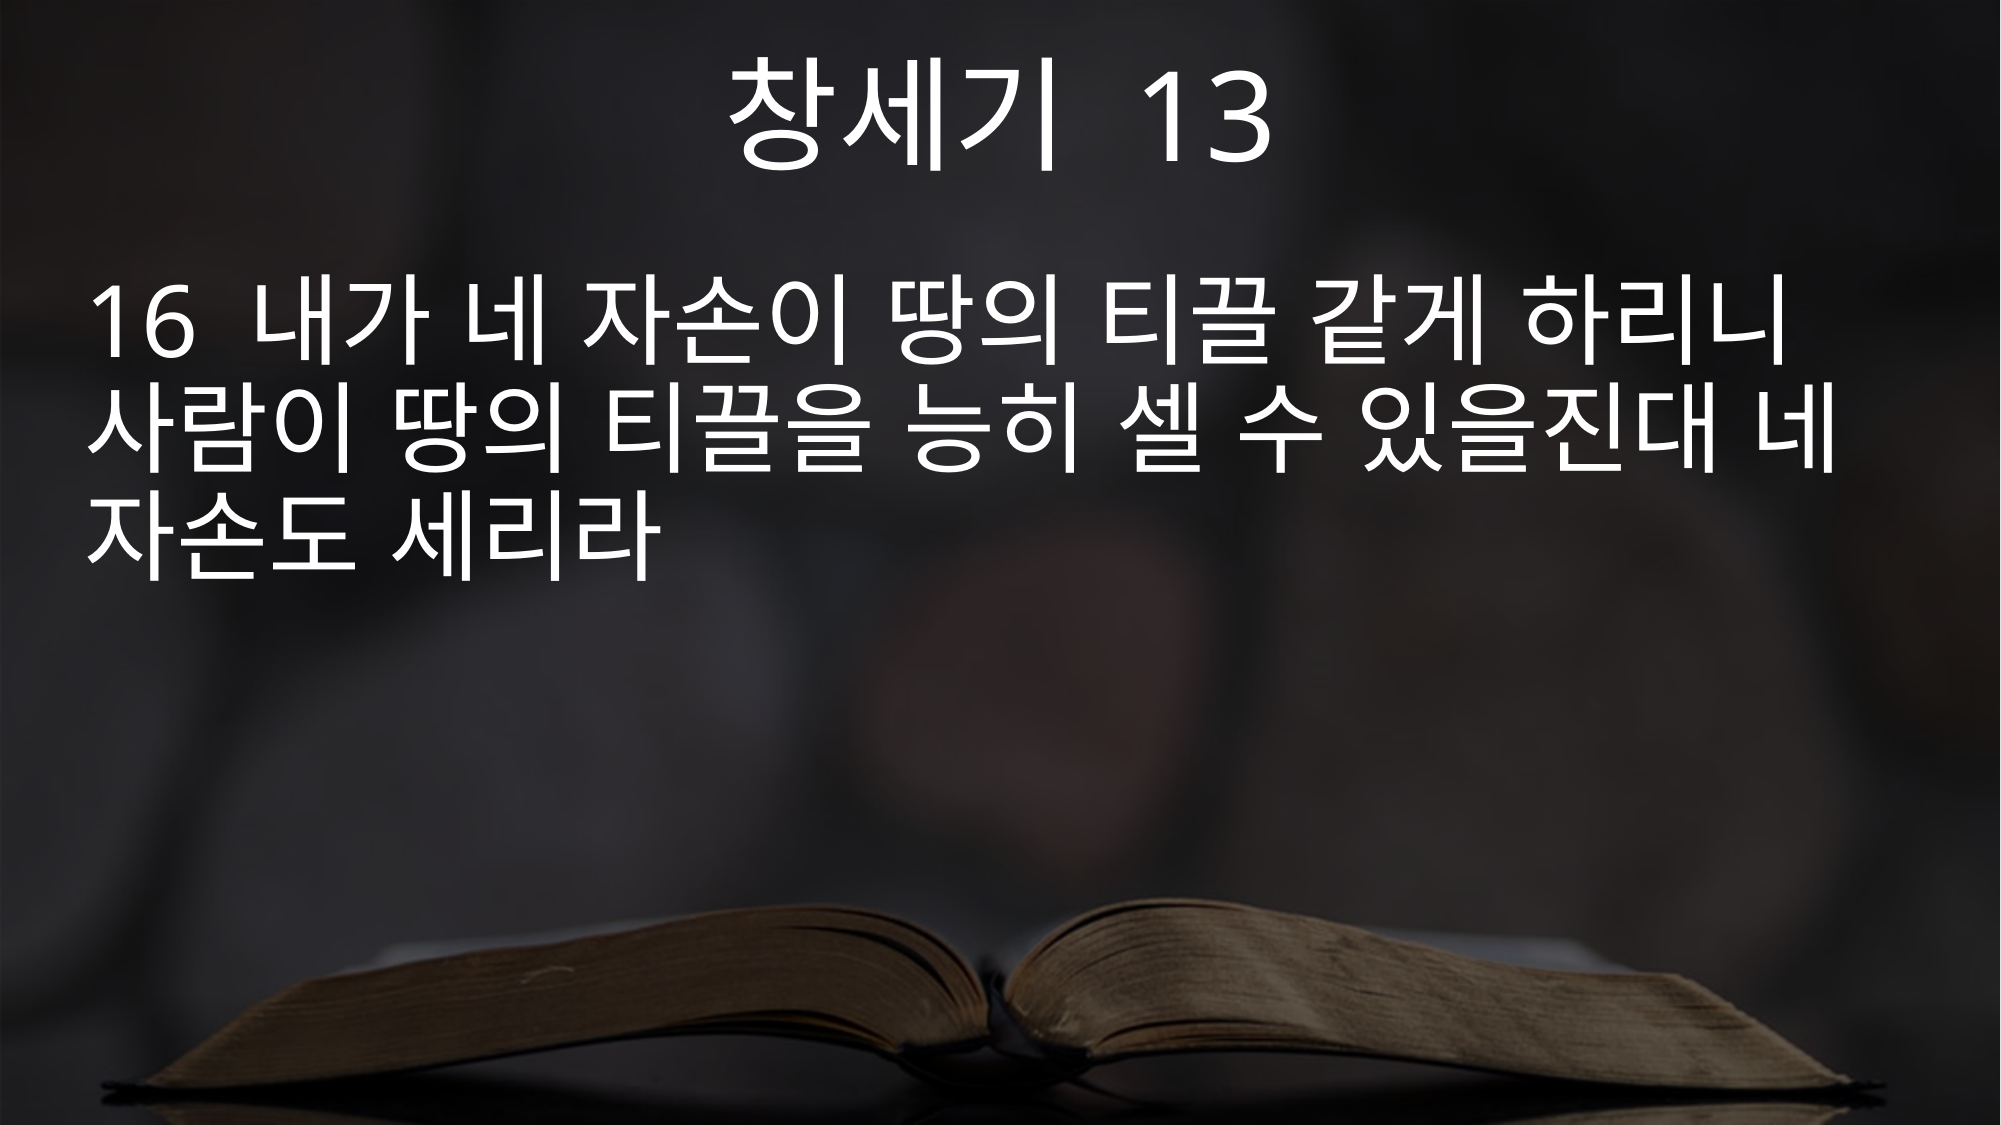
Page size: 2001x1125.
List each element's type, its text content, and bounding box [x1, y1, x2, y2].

list 16 내가 네 자손이 땅의 티끌 같게 하리니 사람이 땅의 티끌을 능히 셀 수 있을진대 네 자손도 세리라 [69, 263, 1953, 423]
picture [0, 0, 2001, 1125]
footer 창세기 13 [0, 32, 2000, 192]
